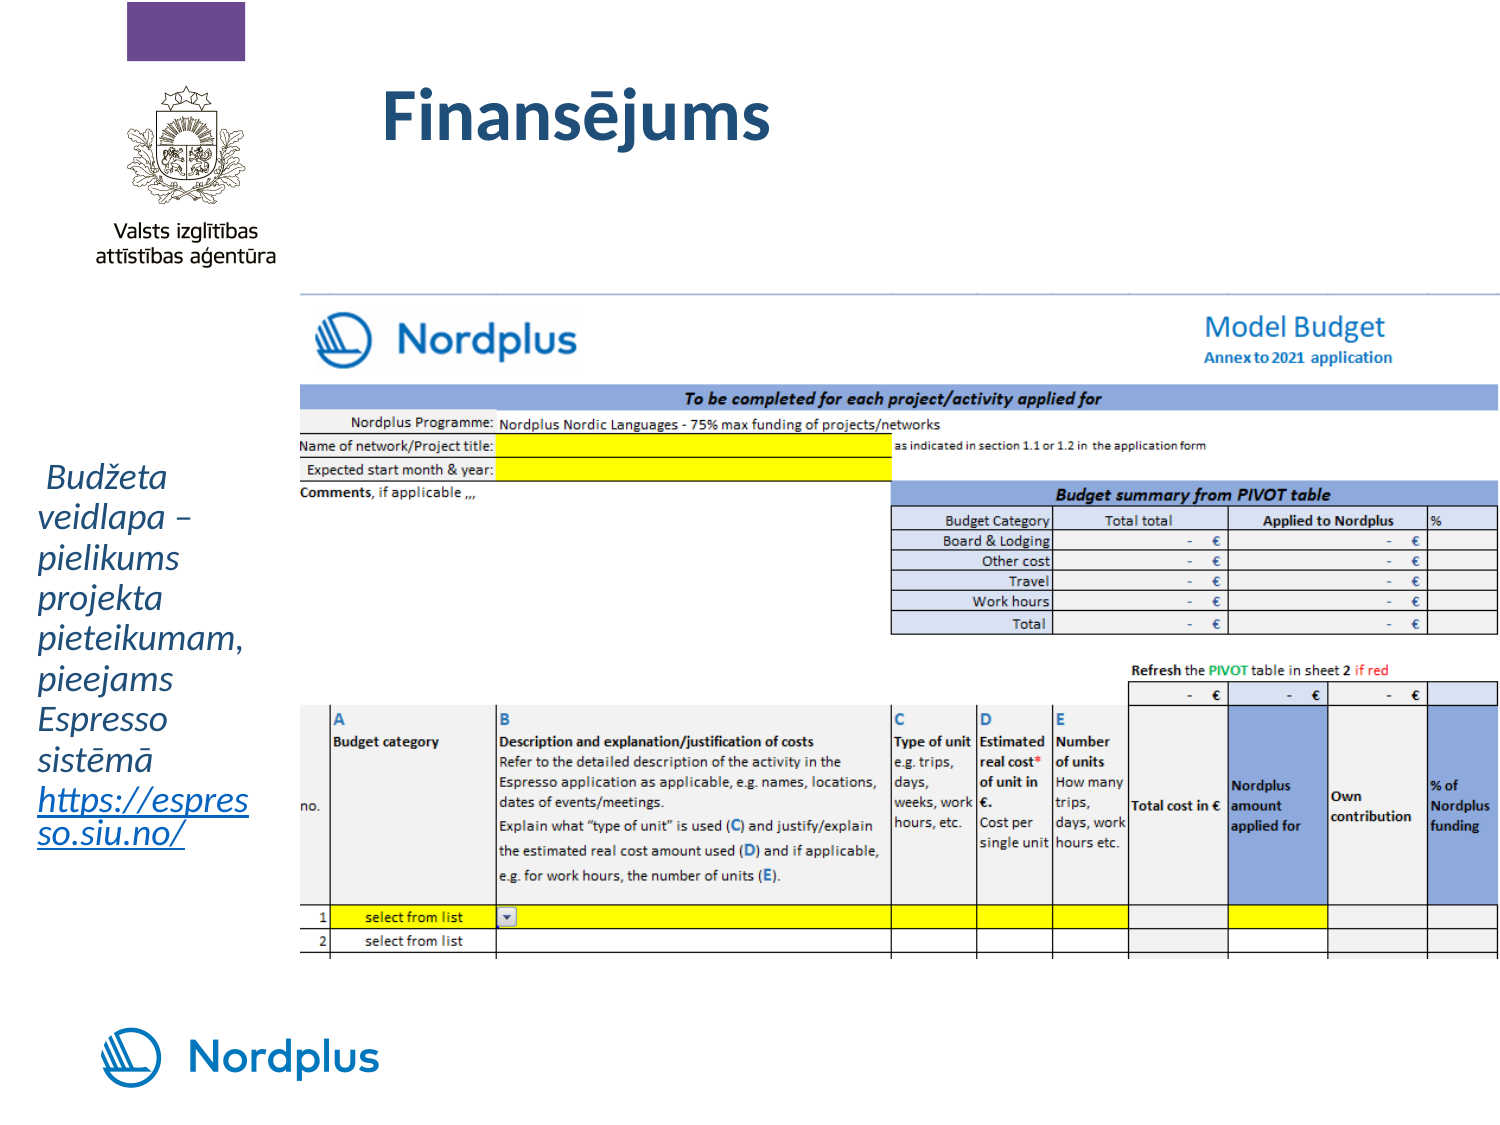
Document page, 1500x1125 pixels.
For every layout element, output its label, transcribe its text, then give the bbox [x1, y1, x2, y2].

title Finansējums [367, 59, 1397, 173]
picture [0, 0, 1500, 1125]
text_box Budžeta veidlapa – pielikums projekta pieteikumam, pieejams Espresso sistēmā https://espresso.siu.no/ [22, 449, 276, 829]
